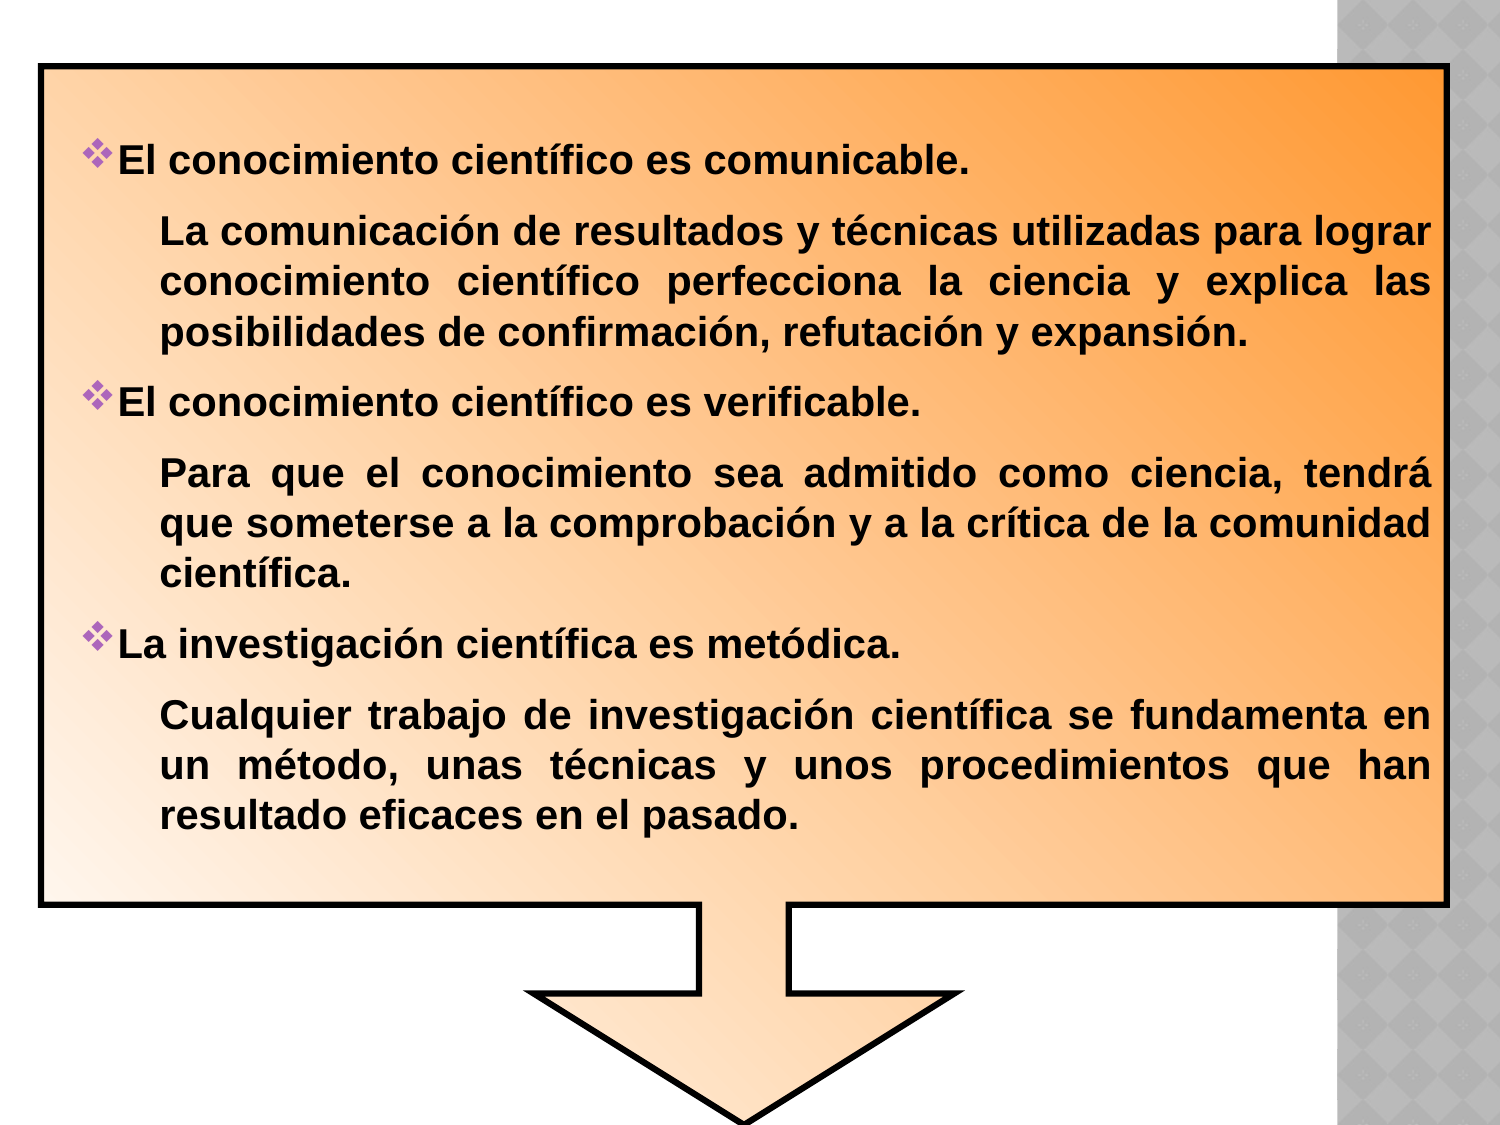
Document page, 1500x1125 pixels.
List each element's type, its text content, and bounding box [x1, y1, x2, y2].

text_box El conocimiento científico es comunicable. La comunicación de resultados y técnicas utilizadas para lograr conocimiento científico perfecciona la ciencia y explica las posibilidades de confirmación, refutación y expansión. El conocimiento científico es verificable. Para que el conocimiento sea admitido como ciencia, tendrá que someterse a la comprobación y a la crítica de la comunidad científica. La investigación científica es metódica. Cualquier trabajo de investigación científica se fundamenta en un método, unas técnicas y unos procedimientos que han resultado eficaces en el pasado. [41, 66, 1447, 1125]
